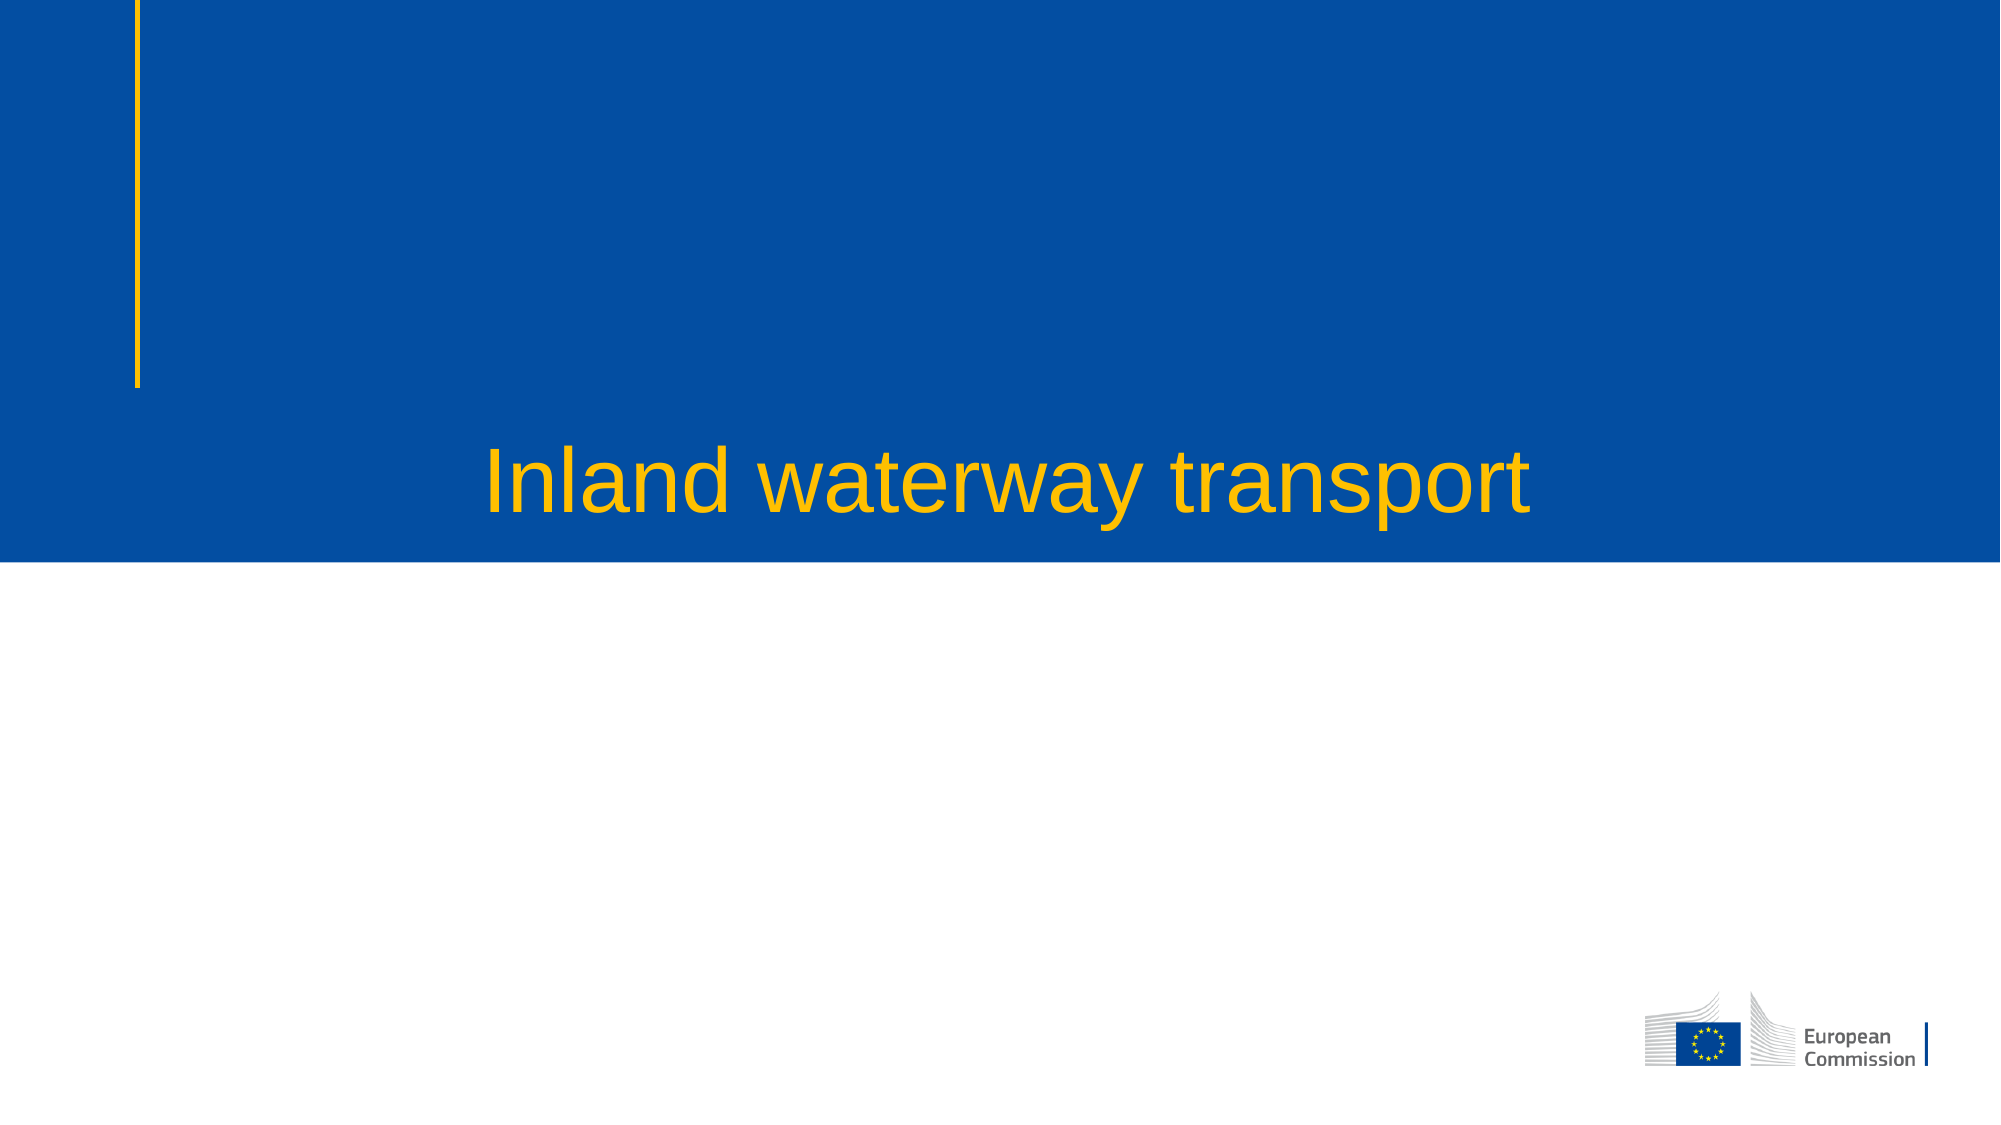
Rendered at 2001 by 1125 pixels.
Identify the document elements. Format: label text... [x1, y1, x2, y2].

picture [1645, 991, 1928, 1066]
text_box Inland waterway transport [467, 413, 1548, 539]
